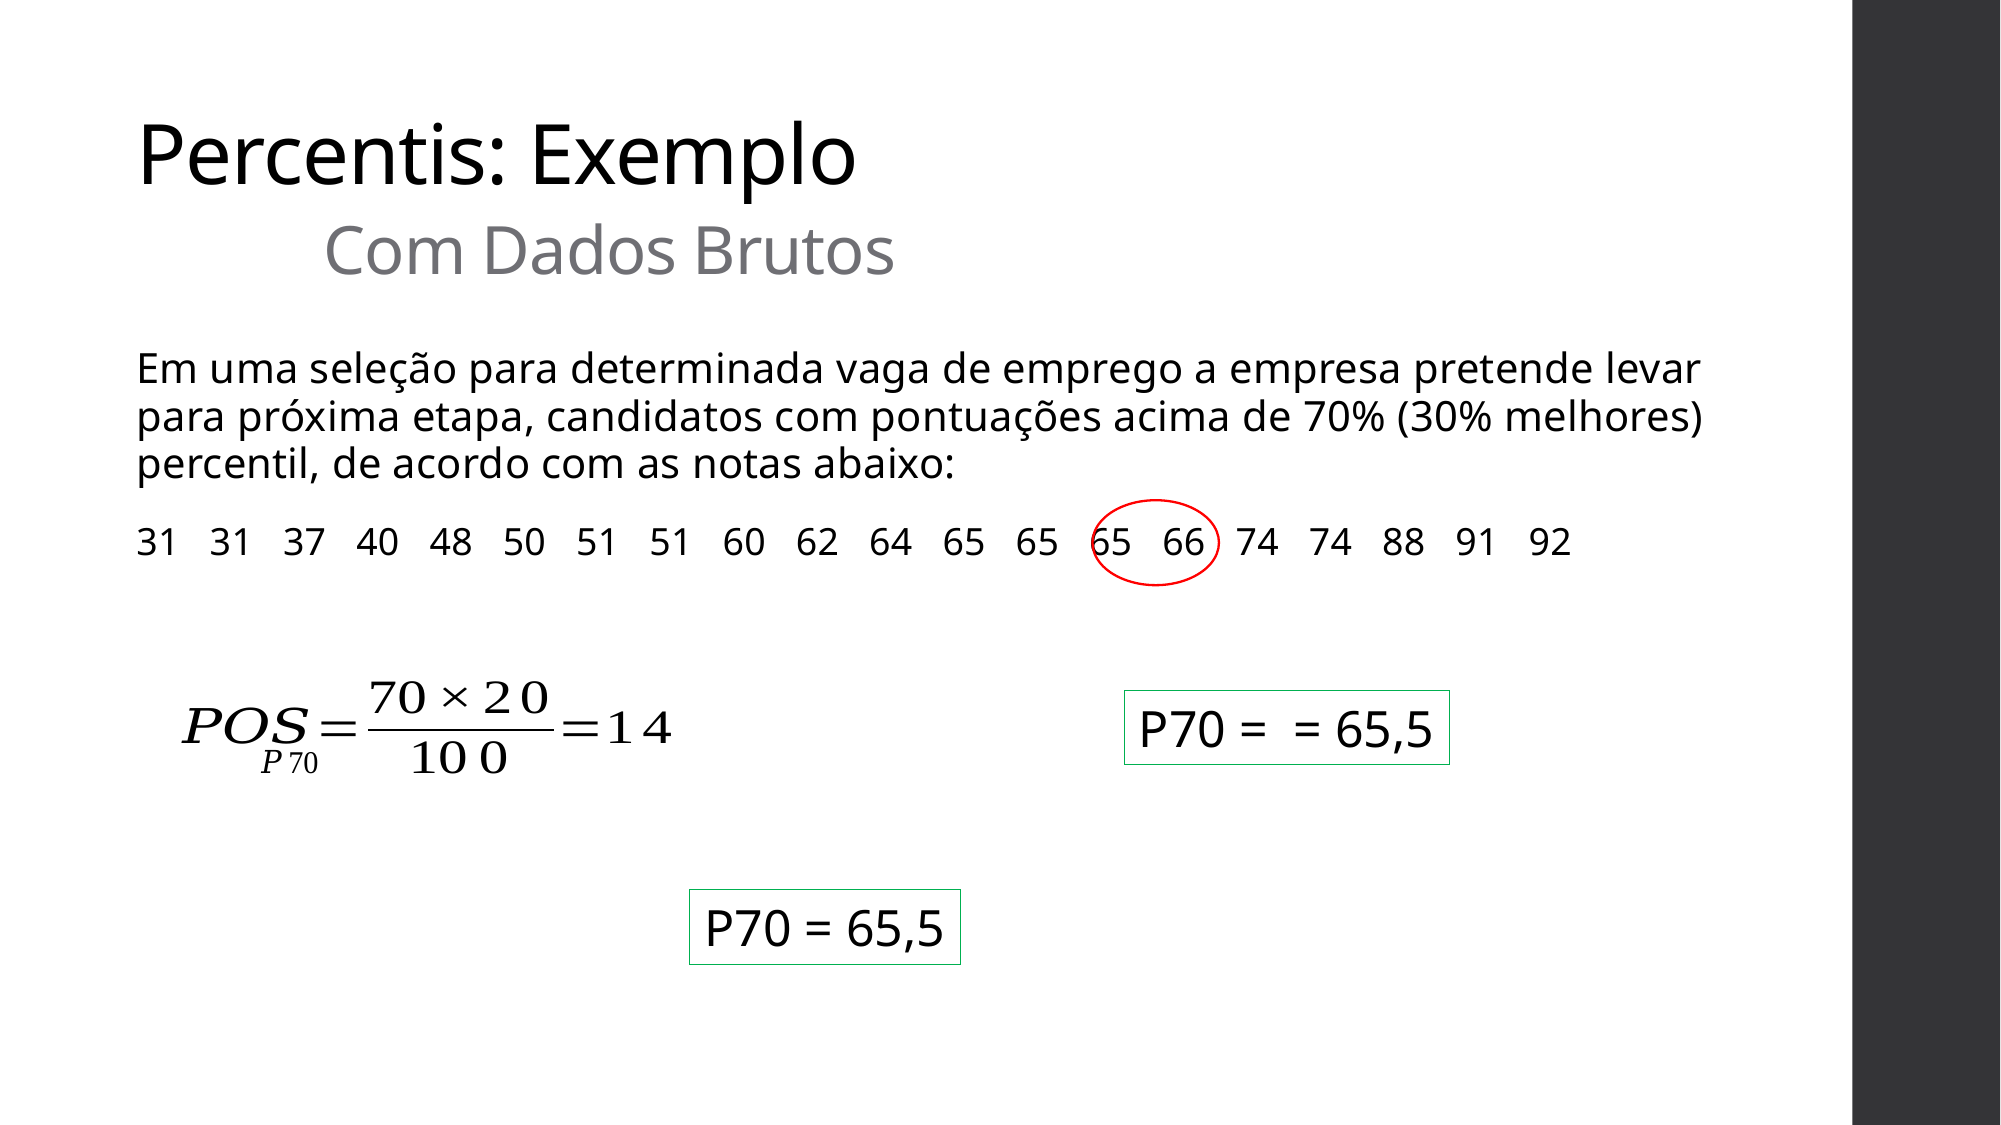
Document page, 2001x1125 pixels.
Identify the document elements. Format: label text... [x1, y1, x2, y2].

text_box [1091, 499, 1221, 587]
text_box P70 = 65,5 [689, 889, 961, 965]
text_box Percentis: Exemplo Com Dados Brutos [121, 82, 1027, 300]
list Em uma seleção para determinada vaga de emprego a empresa pretende levar para próxima etapa, candidatos com pontuações acima de 70% (30% melhores) percentil, de acordo com as notas abaixo: 31 31 37 40 48 50 51 51 60 62 64 65 65 65 66 74 74 88 91 92 [121, 338, 1809, 634]
